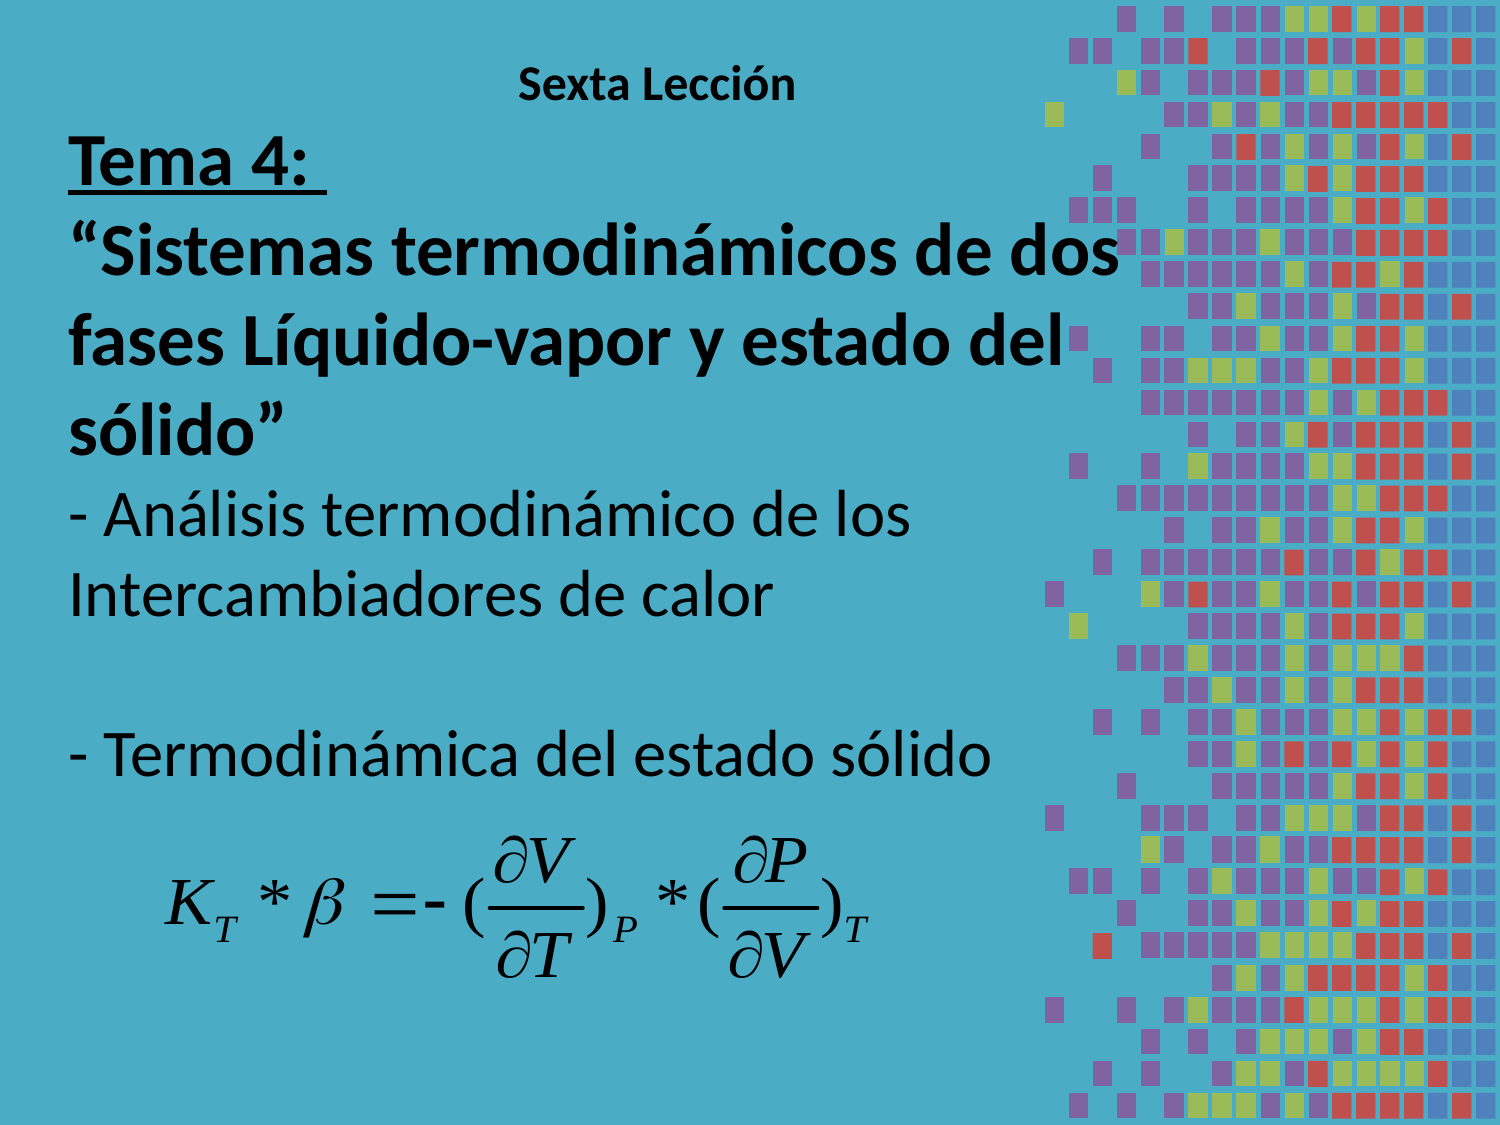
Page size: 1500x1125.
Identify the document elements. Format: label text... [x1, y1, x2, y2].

title Sexta Lección Tema 4: “Sistemas termodinámicos de dos fases Líquido-vapor y estado del sólido” - Análisis termodinámico de los Intercambiadores de calor - Termodinámica del estado sólido [53, 42, 1199, 413]
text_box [149, 810, 890, 999]
